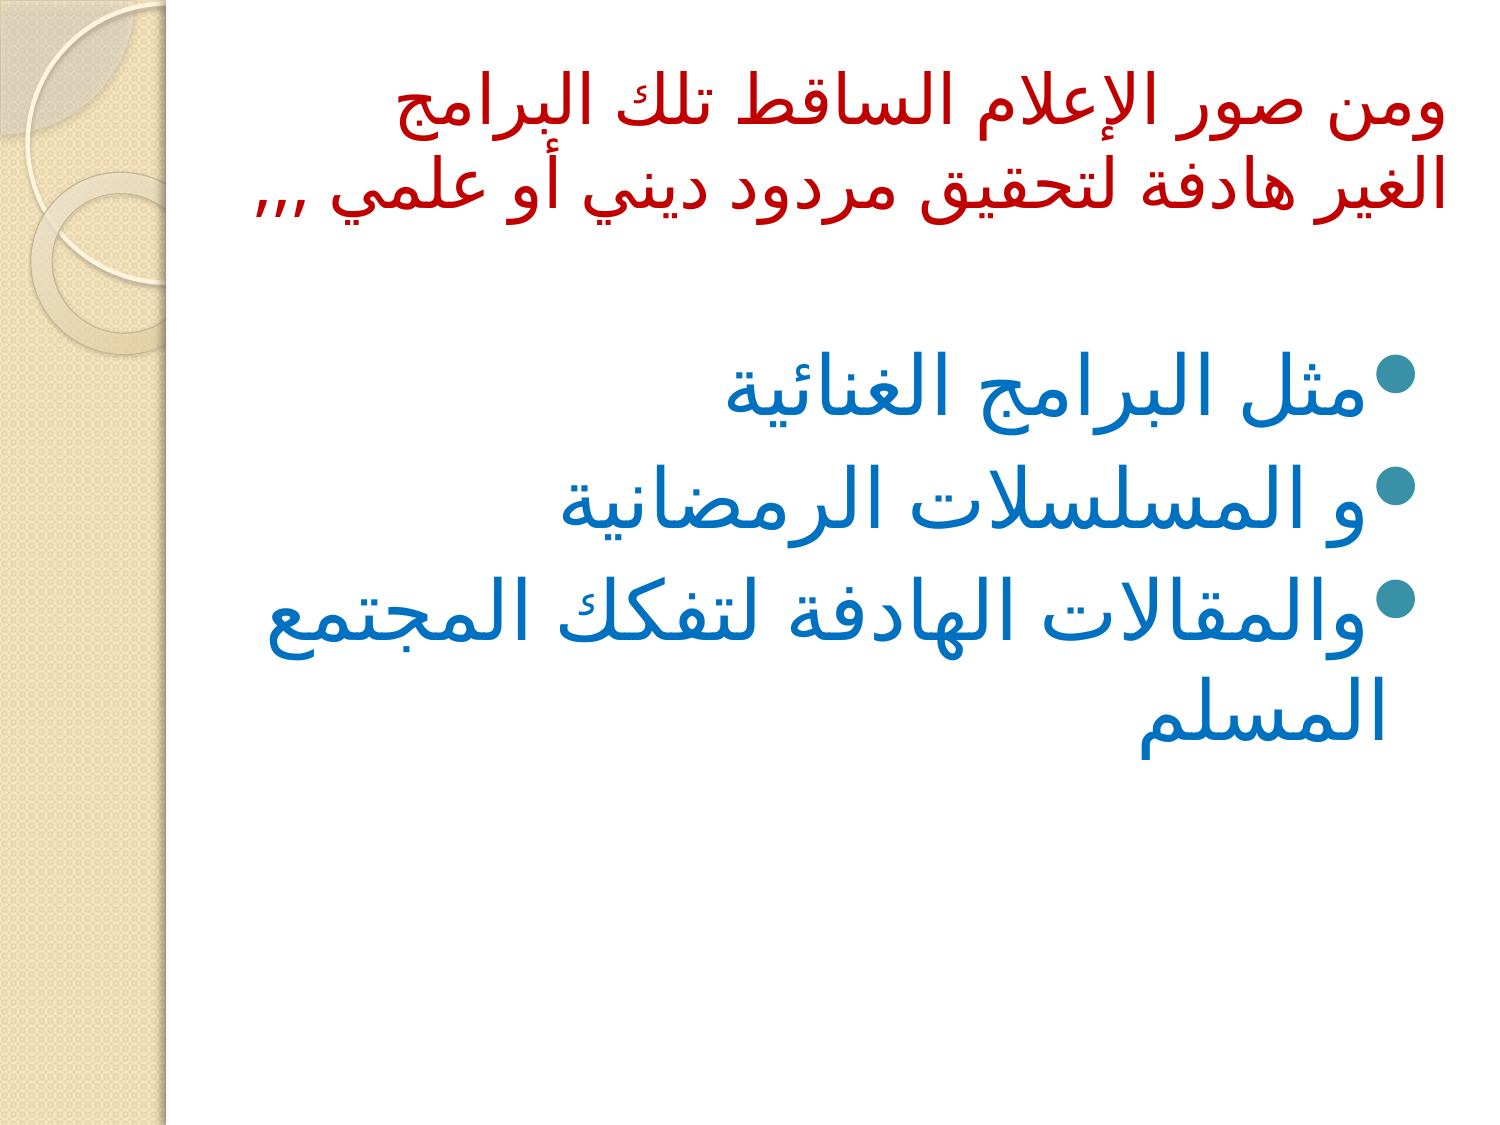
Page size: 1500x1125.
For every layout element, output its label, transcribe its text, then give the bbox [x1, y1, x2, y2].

list مثل البرامج الغنائية و المسلسلات الرمضانية والمقالات الهادفة لتفكك المجتمع المسلم [235, 324, 1466, 1025]
title ومن صور الإعلام الساقط تلك البرامج الغير هادفة لتحقيق مردود ديني أو علمي ,,, [235, 45, 1466, 233]
